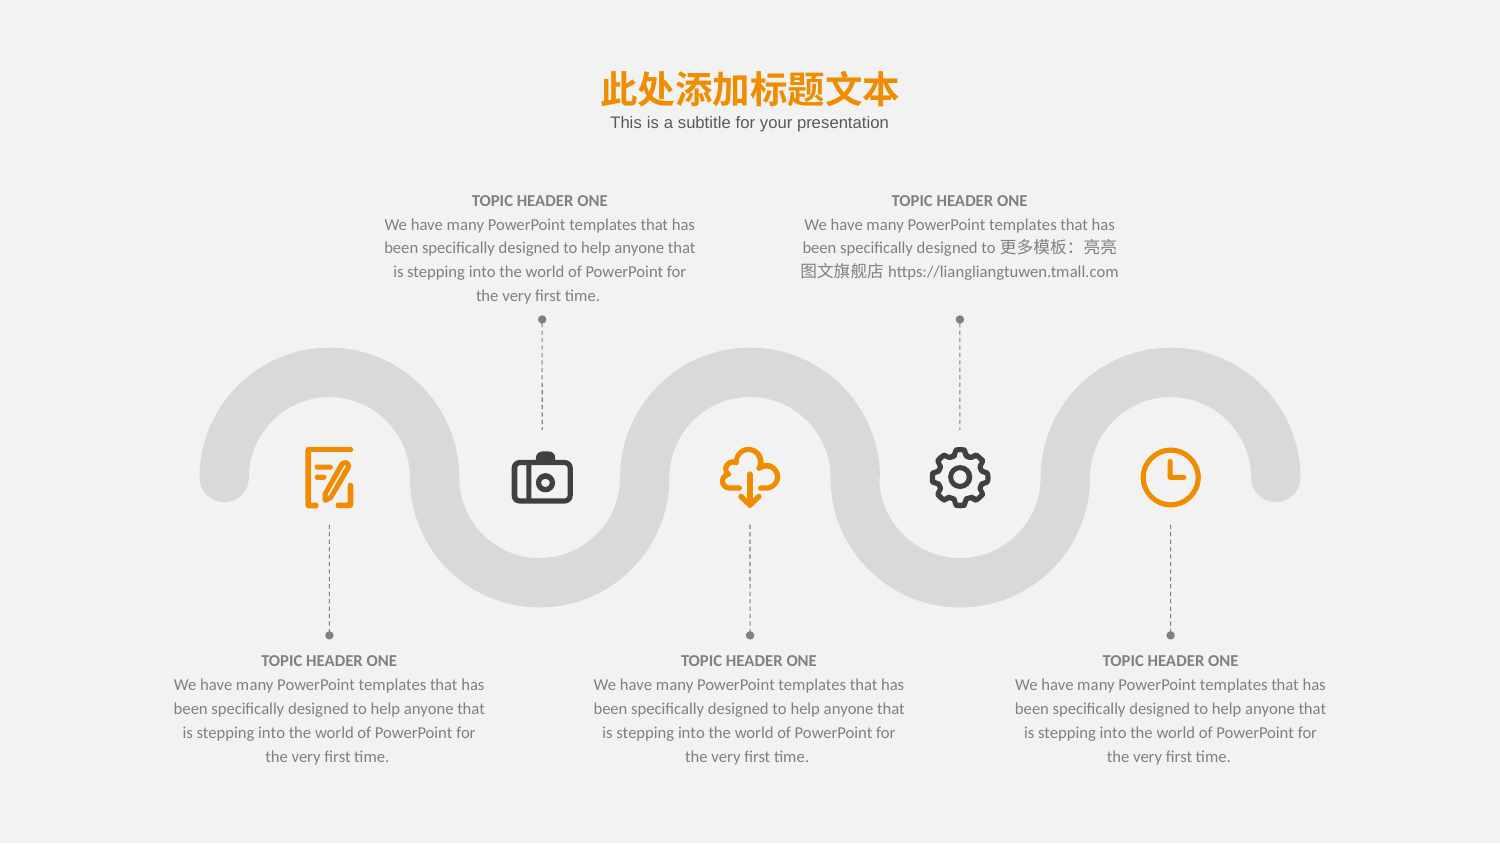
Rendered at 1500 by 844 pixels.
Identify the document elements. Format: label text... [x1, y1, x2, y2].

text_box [511, 451, 574, 504]
text_box [620, 347, 880, 478]
text_box TOPIC HEADER ONE We have many PowerPoint templates that has been specifically designed to help anyone that is stepping into the world of PowerPoint for the very first time. [589, 646, 909, 766]
text_box [955, 315, 965, 329]
text_box [409, 477, 670, 608]
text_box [305, 446, 354, 509]
text_box [199, 347, 460, 503]
text_box [830, 477, 1091, 608]
text_box This is a subtitle for your presentation [602, 112, 898, 133]
text_box 此处添加标题文本 [567, 58, 933, 119]
text_box TOPIC HEADER ONE We have many PowerPoint templates that has been specifically designed to help anyone that is stepping into the world of PowerPoint for the very first time. [1011, 646, 1331, 766]
text_box [538, 315, 547, 329]
text_box [745, 624, 755, 640]
text_box [1166, 624, 1175, 640]
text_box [929, 446, 991, 509]
text_box [325, 624, 334, 640]
text_box [1040, 347, 1301, 503]
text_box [1140, 447, 1202, 508]
text_box TOPIC HEADER ONE We have many PowerPoint templates that has been specifically designed to help anyone that is stepping into the world of PowerPoint for the very first time. [380, 185, 700, 306]
text_box TOPIC HEADER ONE We have many PowerPoint templates that has been specifically designed to help anyone that is stepping into the world of PowerPoint for the very first time. [170, 646, 489, 766]
text_box TOPIC HEADER ONE We have many PowerPoint templates that has been specifically designed to更多模板：亮亮图文旗舰店https://liangliangtuwen.tmall.com [800, 185, 1120, 282]
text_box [719, 446, 781, 509]
